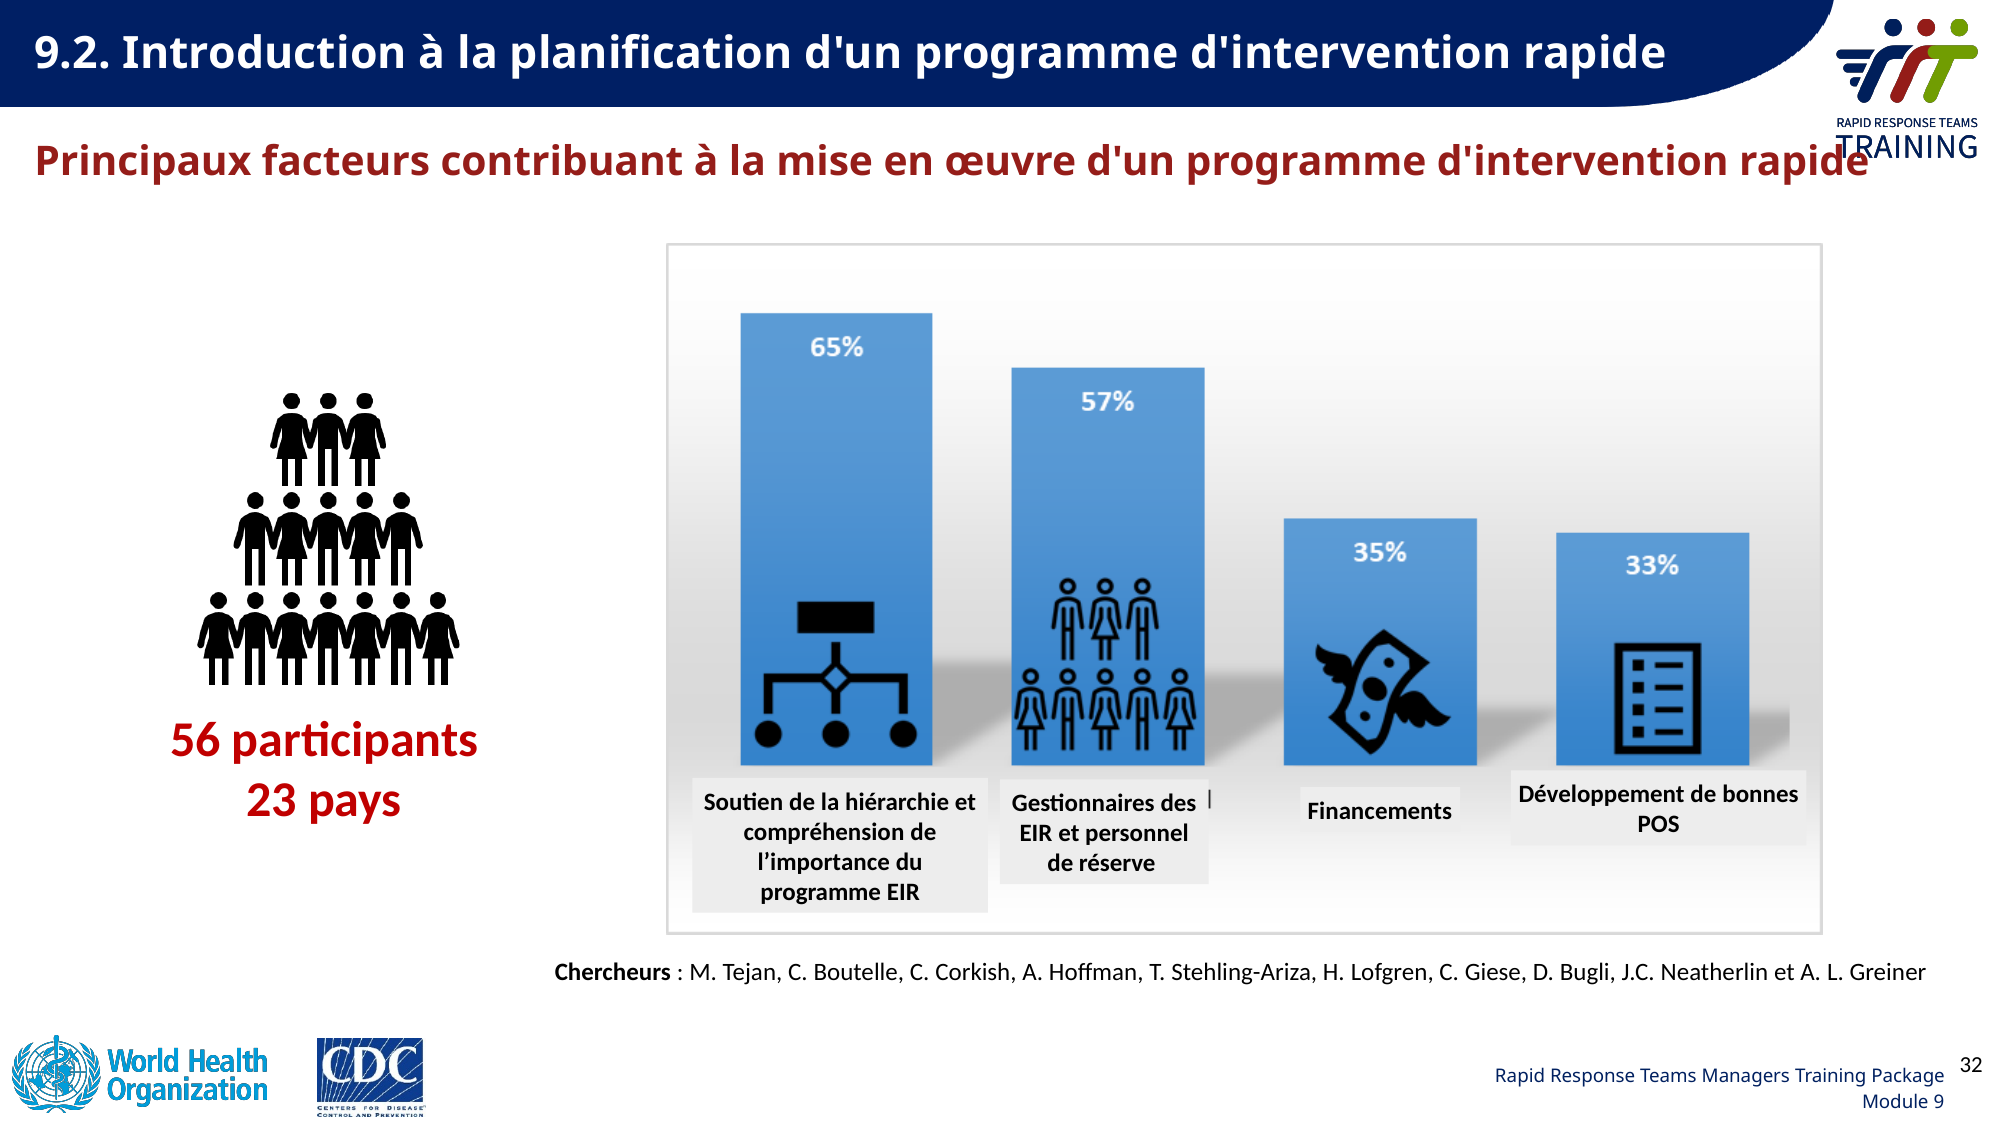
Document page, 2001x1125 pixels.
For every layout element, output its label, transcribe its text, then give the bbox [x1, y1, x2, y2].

text_box 56 participants 23 pays [155, 699, 494, 834]
picture [22, 1062, 26, 1077]
list Principaux facteurs contribuant à la mise en œuvre d'un programme d'intervention rapide [26, 131, 1925, 227]
slide_number 32 [1929, 1041, 1998, 1095]
picture [40, 1062, 47, 1070]
picture [165, 379, 484, 698]
picture [50, 1108, 62, 1113]
picture [0, 0, 1978, 167]
picture [12, 1035, 54, 1068]
picture [12, 1083, 48, 1113]
picture [24, 1054, 36, 1087]
picture [317, 1038, 426, 1117]
picture [34, 1054, 43, 1078]
text_box Chercheurs : M. Tejan, C. Boutelle, C. Corkish, A. Hoffman, T. Stehling-Ariza, H. Lofgren, C. Giese, D. Bugli, J.C. Neatherlin et A. L. Greiner [540, 948, 1948, 1024]
picture [36, 1088, 78, 1105]
text_box 9.2. Introduction à la planification d'un programme d'intervention rapide [26, 22, 1747, 125]
picture [71, 1053, 90, 1091]
picture [59, 1035, 267, 1113]
picture [666, 242, 1823, 936]
picture [30, 1083, 37, 1091]
picture [46, 1056, 54, 1062]
